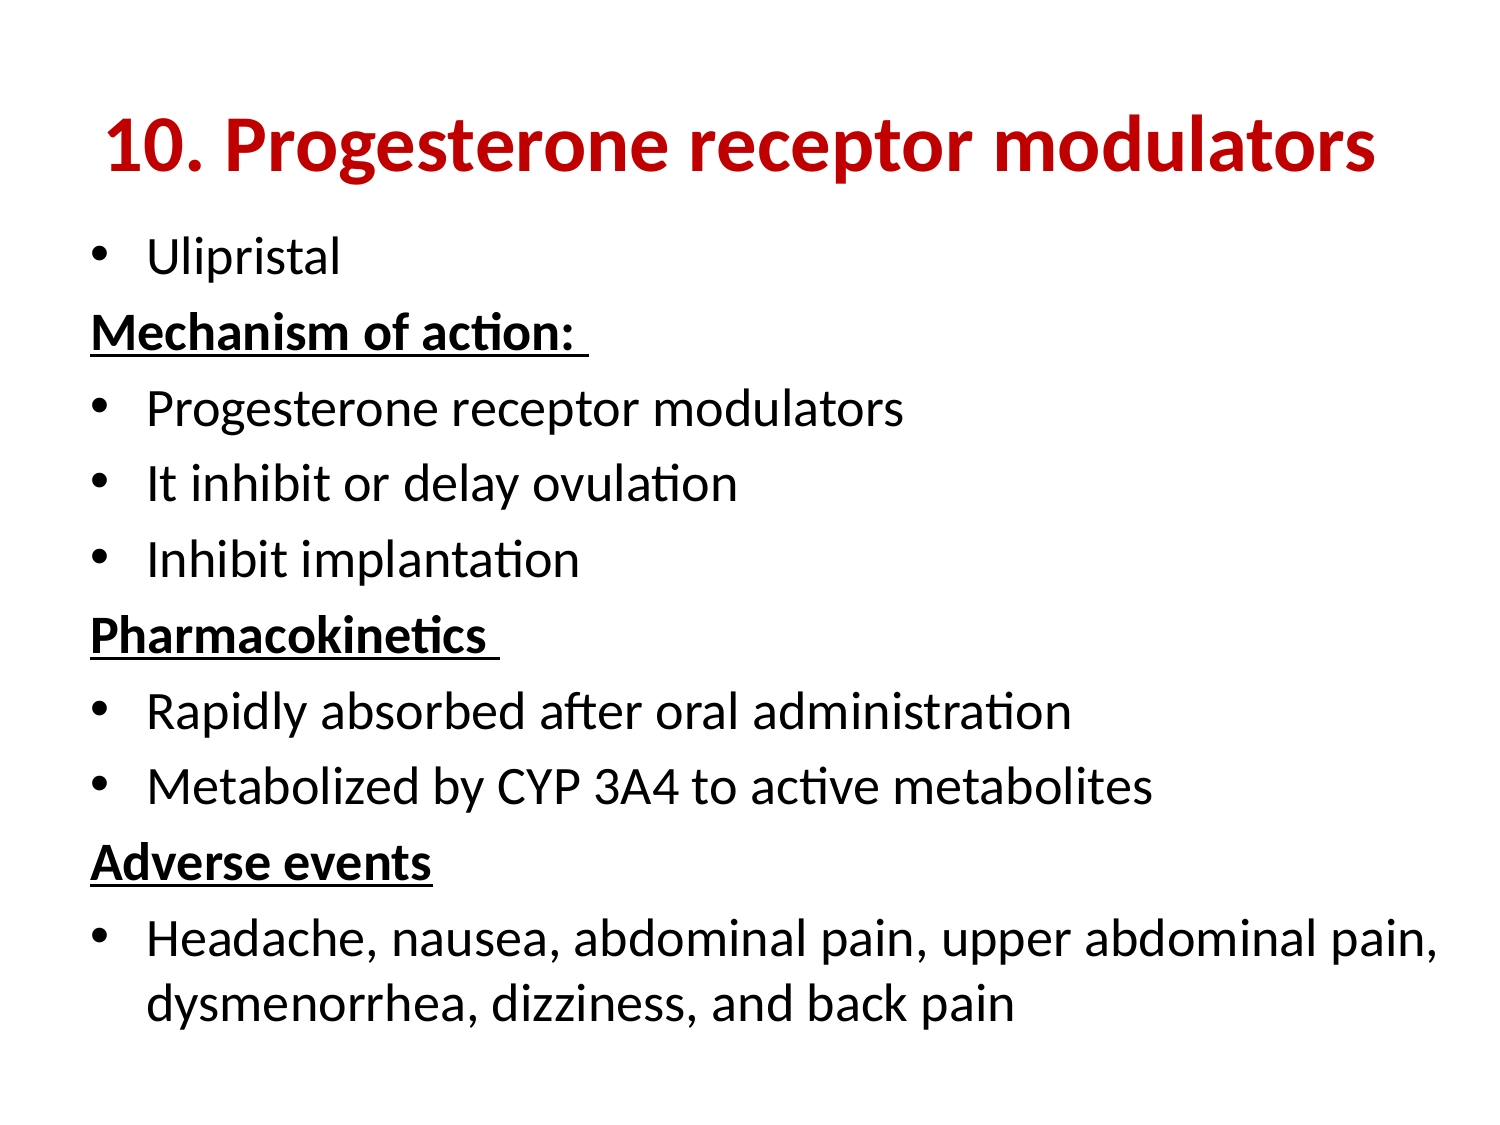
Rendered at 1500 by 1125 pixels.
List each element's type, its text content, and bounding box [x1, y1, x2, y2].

list Ulipristal Mechanism of action: Progesterone receptor modulators It inhibit or delay ovulation Inhibit implantation Pharmacokinetics Rapidly absorbed after oral administration Metabolized by CYP 3A4 to active metabolites Adverse events Headache, nausea, abdominal pain, upper abdominal pain, dysmenorrhea, dizziness, and back pain [75, 212, 1462, 1005]
title 10. Progesterone receptor modulators [75, 45, 1425, 212]
